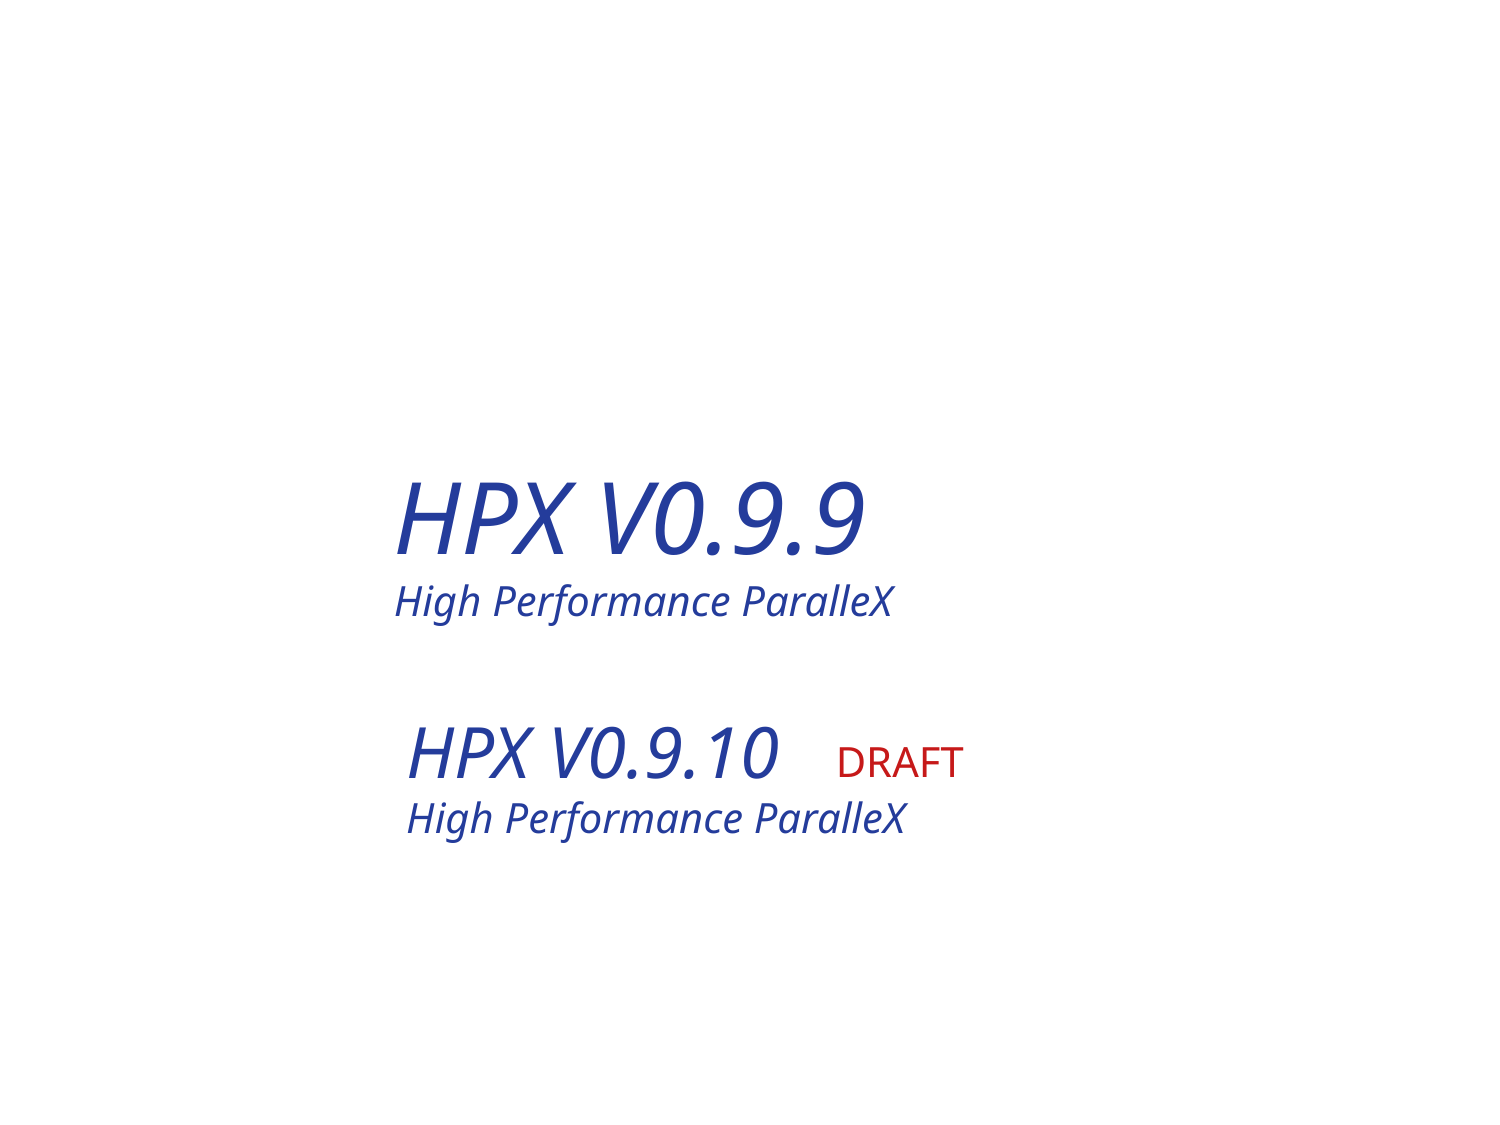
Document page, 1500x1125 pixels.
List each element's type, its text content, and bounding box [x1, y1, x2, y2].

text_box HPX V0.9.9 High Performance ParalleX [379, 447, 908, 633]
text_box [312, 699, 1047, 857]
